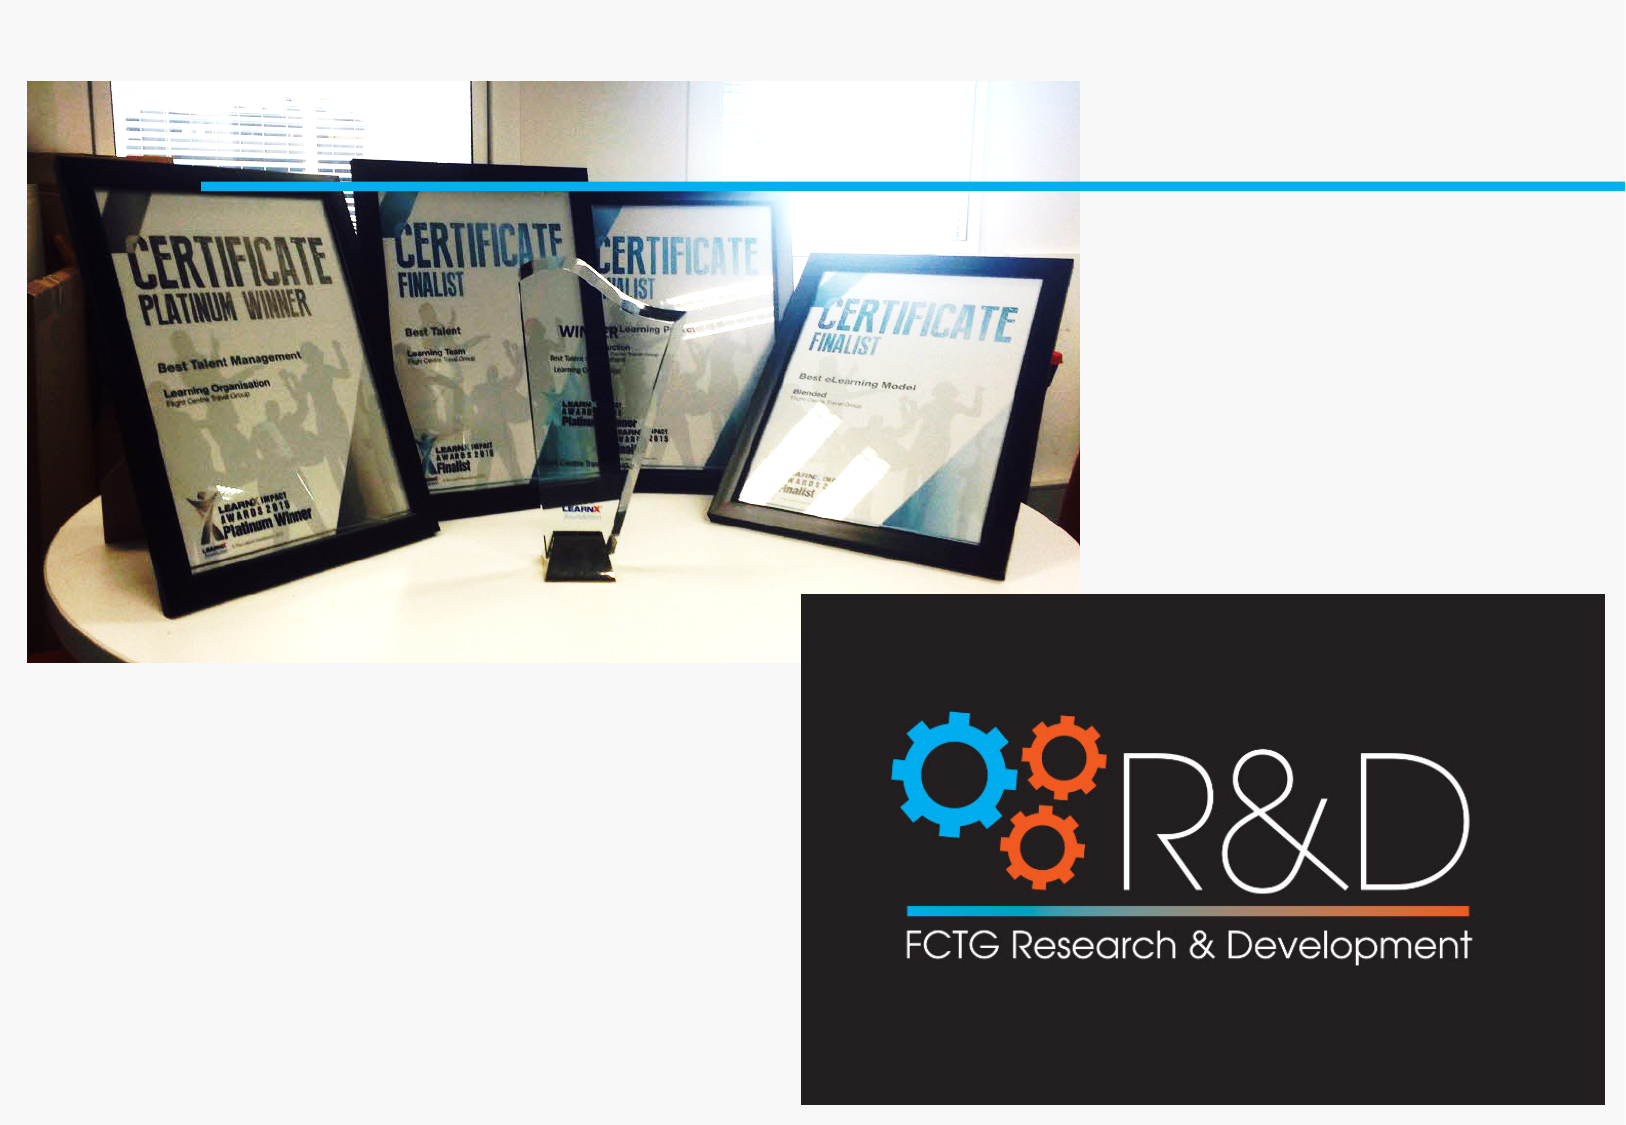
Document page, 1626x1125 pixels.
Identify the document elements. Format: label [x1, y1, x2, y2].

list [801, 593, 1605, 1105]
picture [26, 81, 1080, 663]
